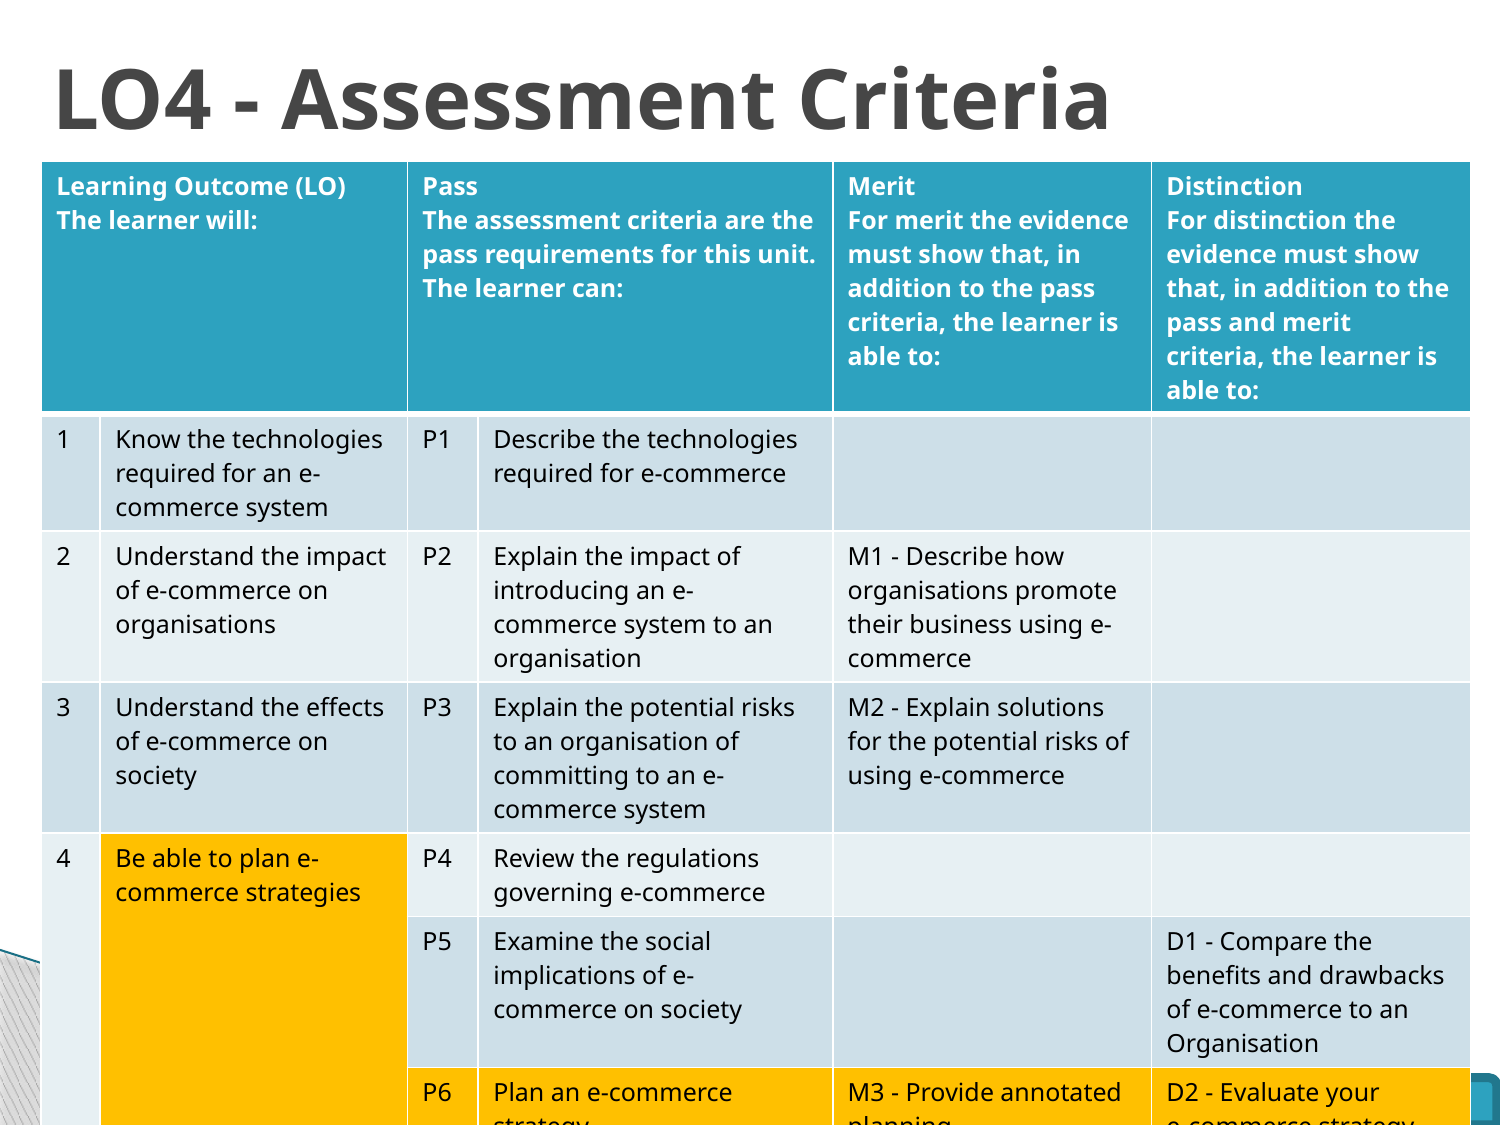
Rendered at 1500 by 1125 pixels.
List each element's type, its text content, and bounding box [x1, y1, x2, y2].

table_cell 1 [42, 417, 99, 530]
table_cell [1152, 417, 1470, 530]
table_cell Plan an e-commerce strategy [479, 1068, 832, 1125]
title LO4 - Assessment Criteria [37, 19, 1471, 173]
table_cell D1 - Compare the benefits and drawbacks of e-commerce to an Organisation [1152, 917, 1470, 1067]
table_cell M3 - Provide annotated planning documentation for your e-commerce strategy [834, 1068, 1151, 1125]
table_header Pass The assessment criteria are the pass requirements for this unit. The learner can: [408, 173, 832, 411]
table_cell Examine the social implications of e-commerce on society [479, 917, 832, 1067]
table_cell P4 [408, 834, 477, 916]
table_header Learning Outcome (LO) The learner will: [42, 173, 407, 411]
table_cell 3 [42, 683, 99, 832]
table_cell P5 [408, 917, 477, 1067]
table_cell Know the technologies required for an e-commerce system [101, 417, 407, 530]
table_cell 4 [42, 834, 99, 1125]
table_cell P2 [408, 532, 477, 681]
table_cell Understand the impact of e-commerce on organisations [101, 532, 407, 681]
table_cell [1152, 683, 1470, 832]
table_cell M2 - Explain solutions for the potential risks of using e-commerce [834, 683, 1151, 832]
table_cell [834, 917, 1151, 1067]
table_cell Be able to plan e-commerce strategies [101, 834, 407, 1125]
table_cell [834, 834, 1151, 916]
table_cell [834, 417, 1151, 530]
table_cell P6 [408, 1068, 477, 1125]
table_cell Explain the potential risks to an organisation of committing to an e-commerce system [479, 683, 832, 832]
table_cell Explain the impact of introducing an e-commerce system to an organisation [479, 532, 832, 681]
table_header Distinction For distinction the evidence must show that, in addition to the pass and merit criteria, the learner is able to: [1152, 173, 1470, 411]
table_cell P1 [408, 417, 477, 530]
table_cell Describe the technologies required for e-commerce [479, 417, 832, 530]
table_cell M1 - Describe how organisations promote their business using e-commerce [834, 532, 1151, 681]
table_cell P3 [408, 683, 477, 832]
table_cell D2 - Evaluate your e-commerce strategy [1152, 1068, 1470, 1125]
table_cell Review the regulations governing e-commerce [479, 834, 832, 916]
table_cell 2 [42, 532, 99, 681]
table_header Merit For merit the evidence must show that, in addition to the pass criteria, the learner is able to: [834, 173, 1151, 411]
table_cell [1152, 834, 1470, 916]
table_cell [1152, 532, 1470, 681]
table_cell Understand the effects of e-commerce on society [101, 683, 407, 832]
